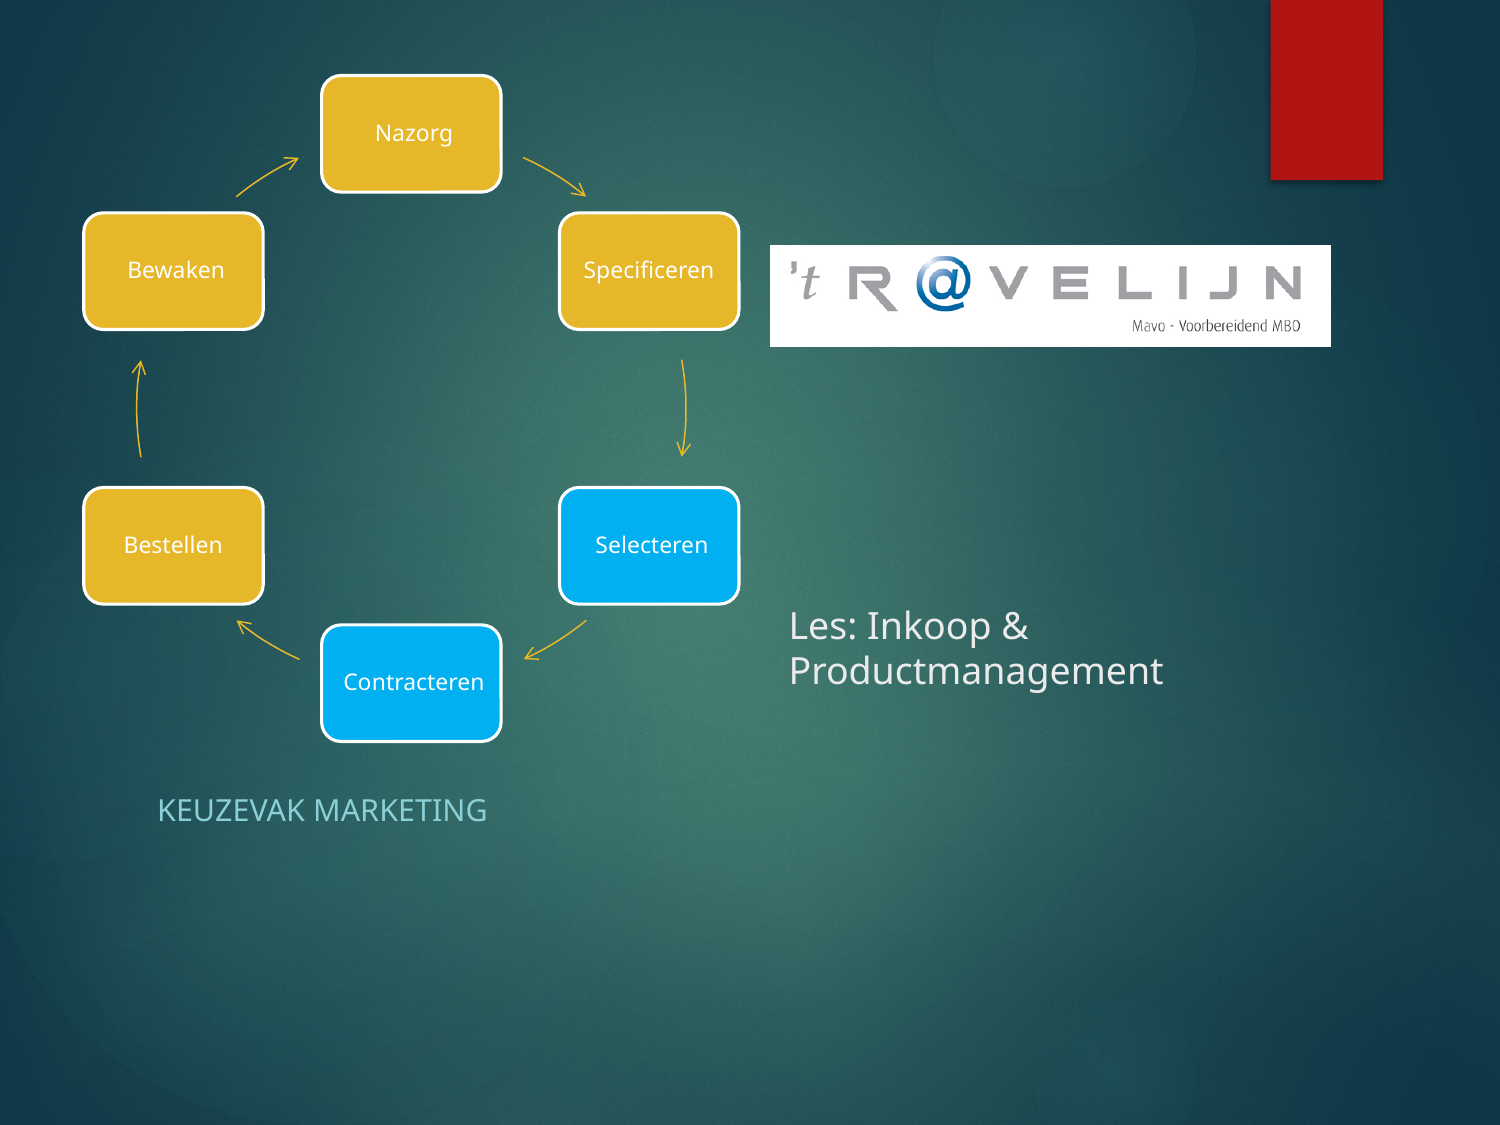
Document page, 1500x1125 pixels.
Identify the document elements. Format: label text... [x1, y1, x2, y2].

subtitle Keuzevak Marketing [142, 783, 1229, 925]
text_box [0, 74, 912, 743]
title Les: Inkoop & Productmanagement [917, 420, 1318, 700]
picture [770, 245, 1332, 348]
